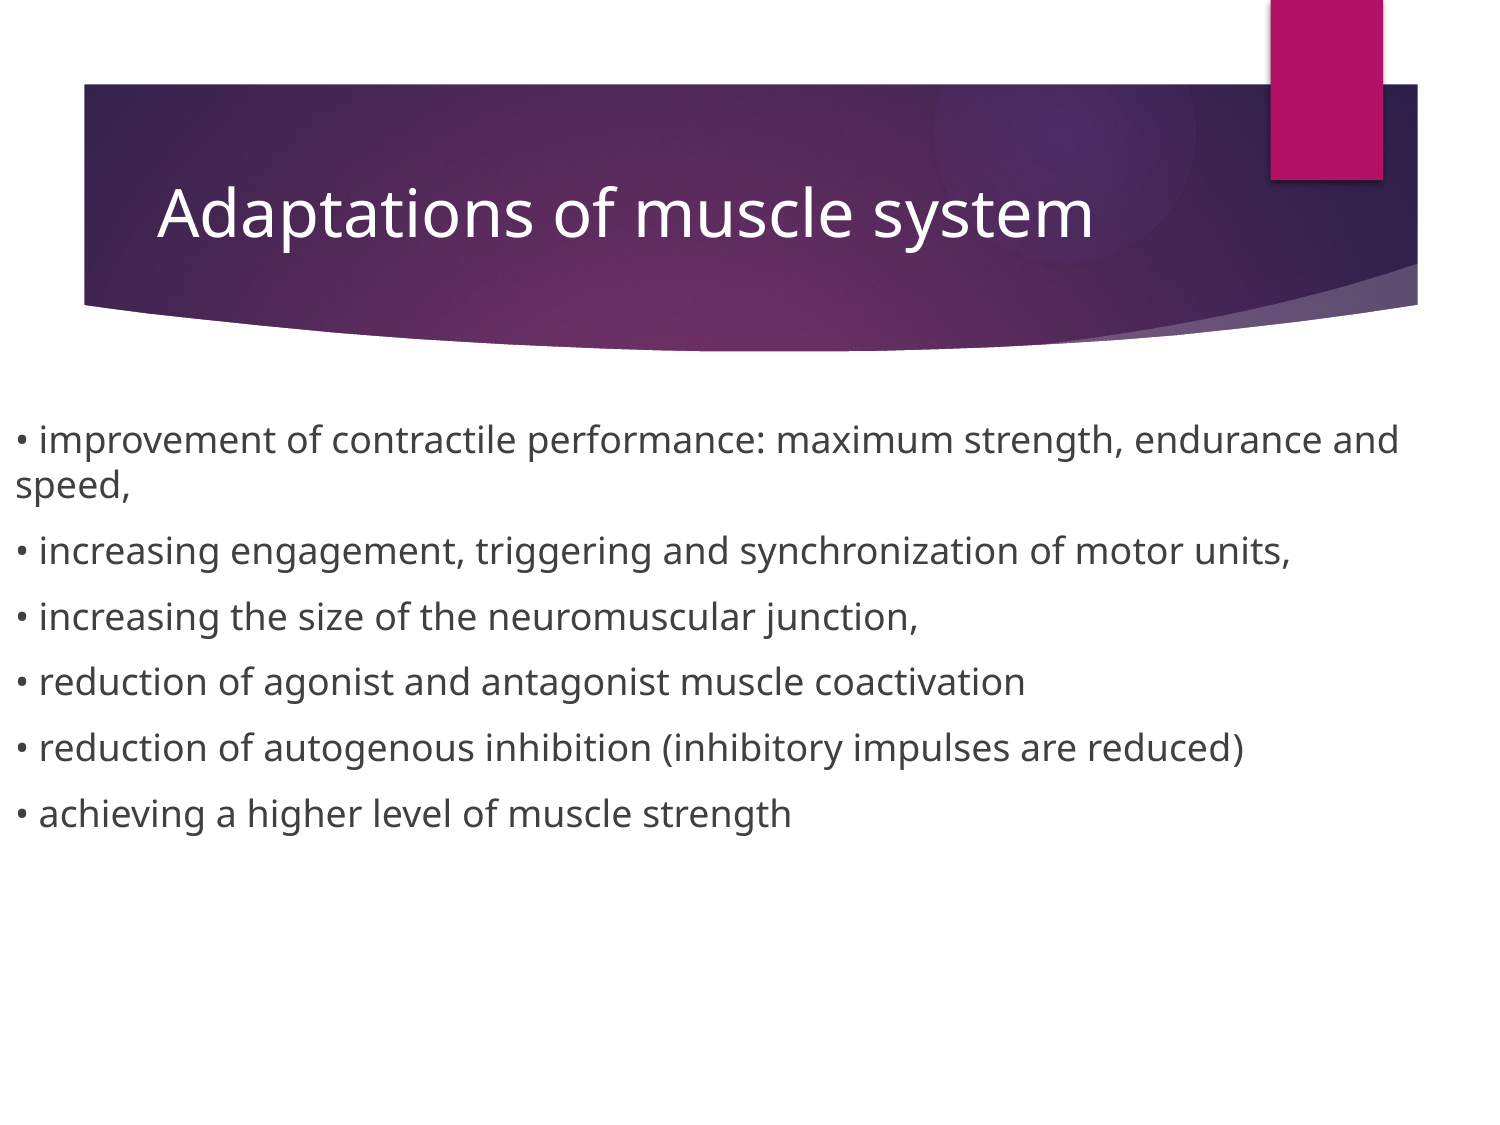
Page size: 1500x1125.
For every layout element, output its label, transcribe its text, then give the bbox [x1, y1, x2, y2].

title Adaptations of muscle system [142, 152, 1183, 269]
list • improvement of contractile performance: maximum strength, endurance and speed, • increasing engagement, triggering and synchronization of motor units, • increasing the size of the neuromuscular junction, • reduction of agonist and antagonist muscle coactivation • reduction of autogenous inhibition (inhibitory impulses are reduced) • achieving a higher level of muscle strength [0, 408, 1500, 988]
